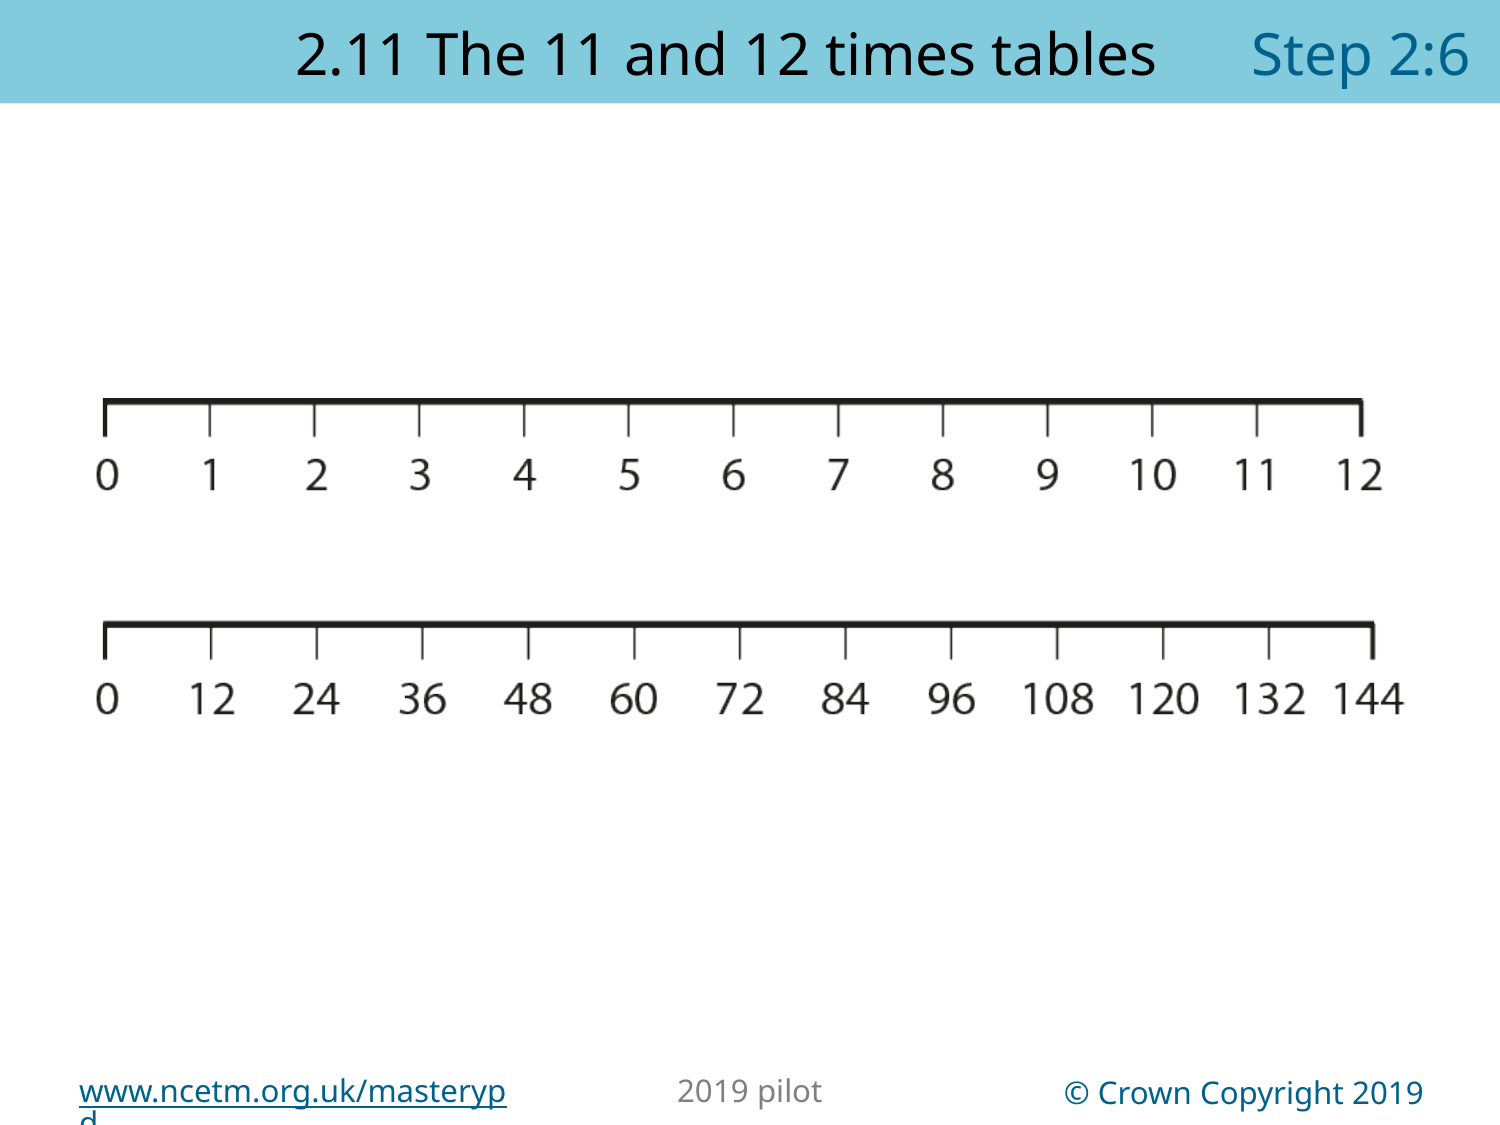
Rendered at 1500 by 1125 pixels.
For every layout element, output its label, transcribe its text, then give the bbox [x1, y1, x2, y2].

list 2.11 The 11 and 12 times tables Step 2:6 [0, 0, 1500, 104]
picture [95, 398, 1405, 727]
